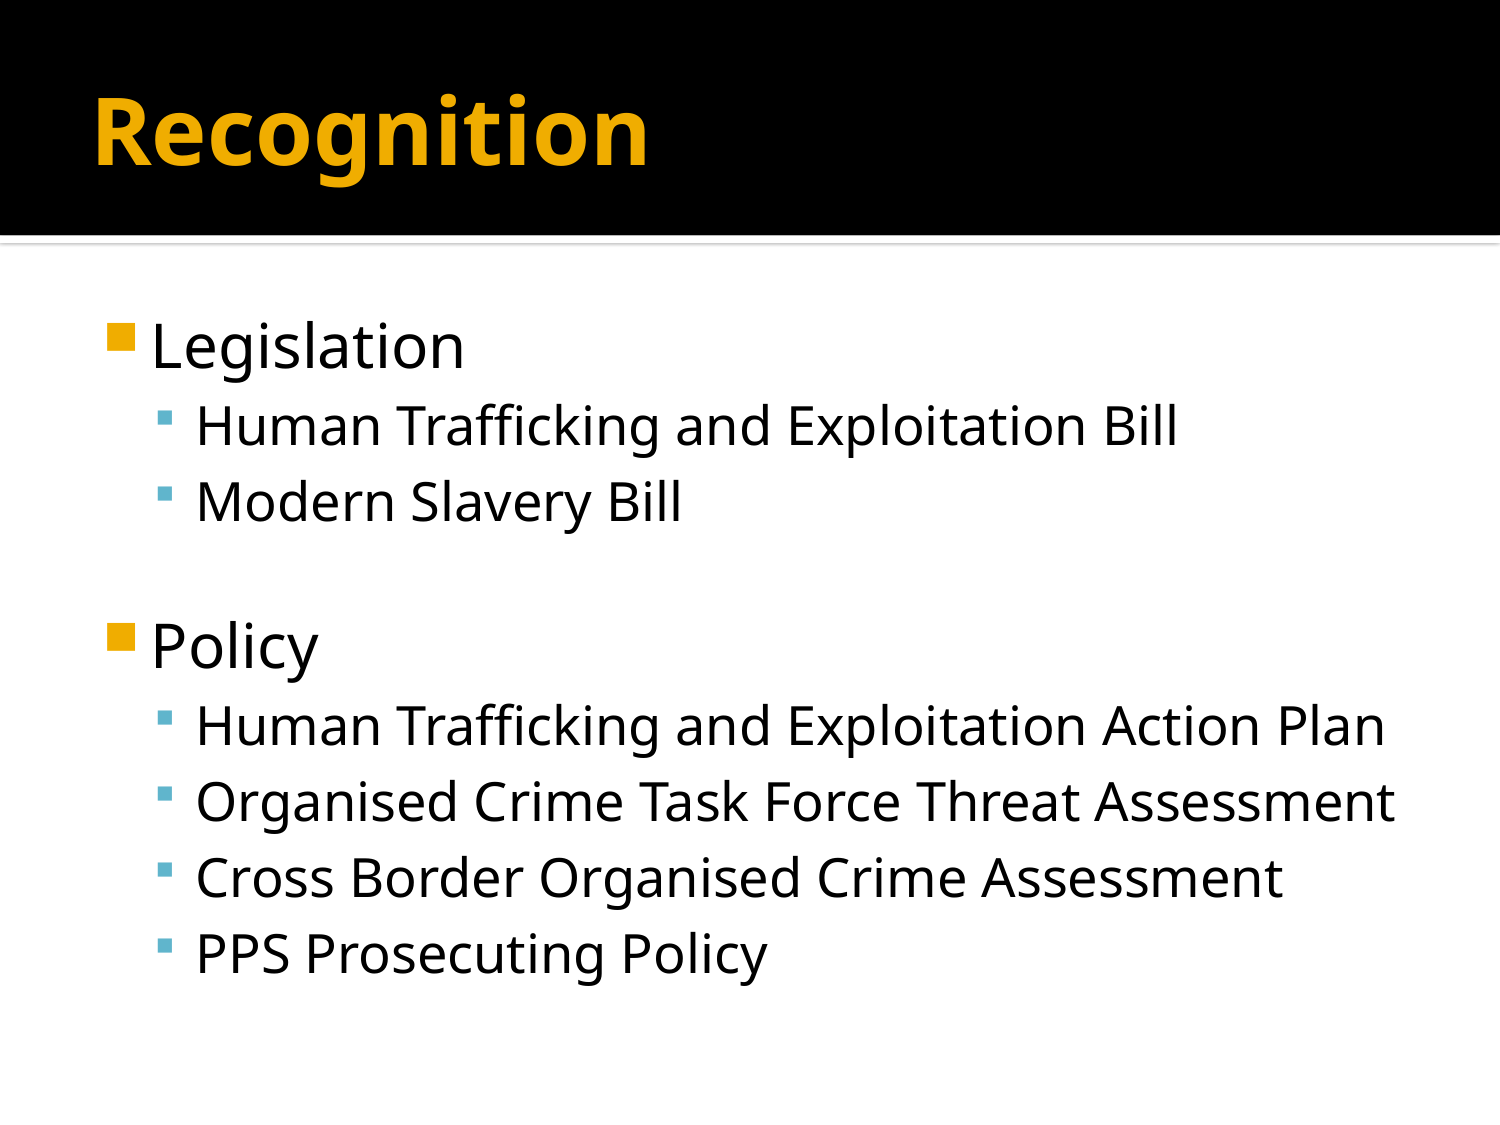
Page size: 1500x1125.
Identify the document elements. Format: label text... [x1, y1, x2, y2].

list Legislation Human Trafficking and Exploitation Bill Modern Slavery Bill Policy Human Trafficking and Exploitation Action Plan Organised Crime Task Force Threat Assessment Cross Border Organised Crime Assessment PPS Prosecuting Policy [75, 291, 1425, 1050]
title Recognition [75, 25, 1425, 231]
